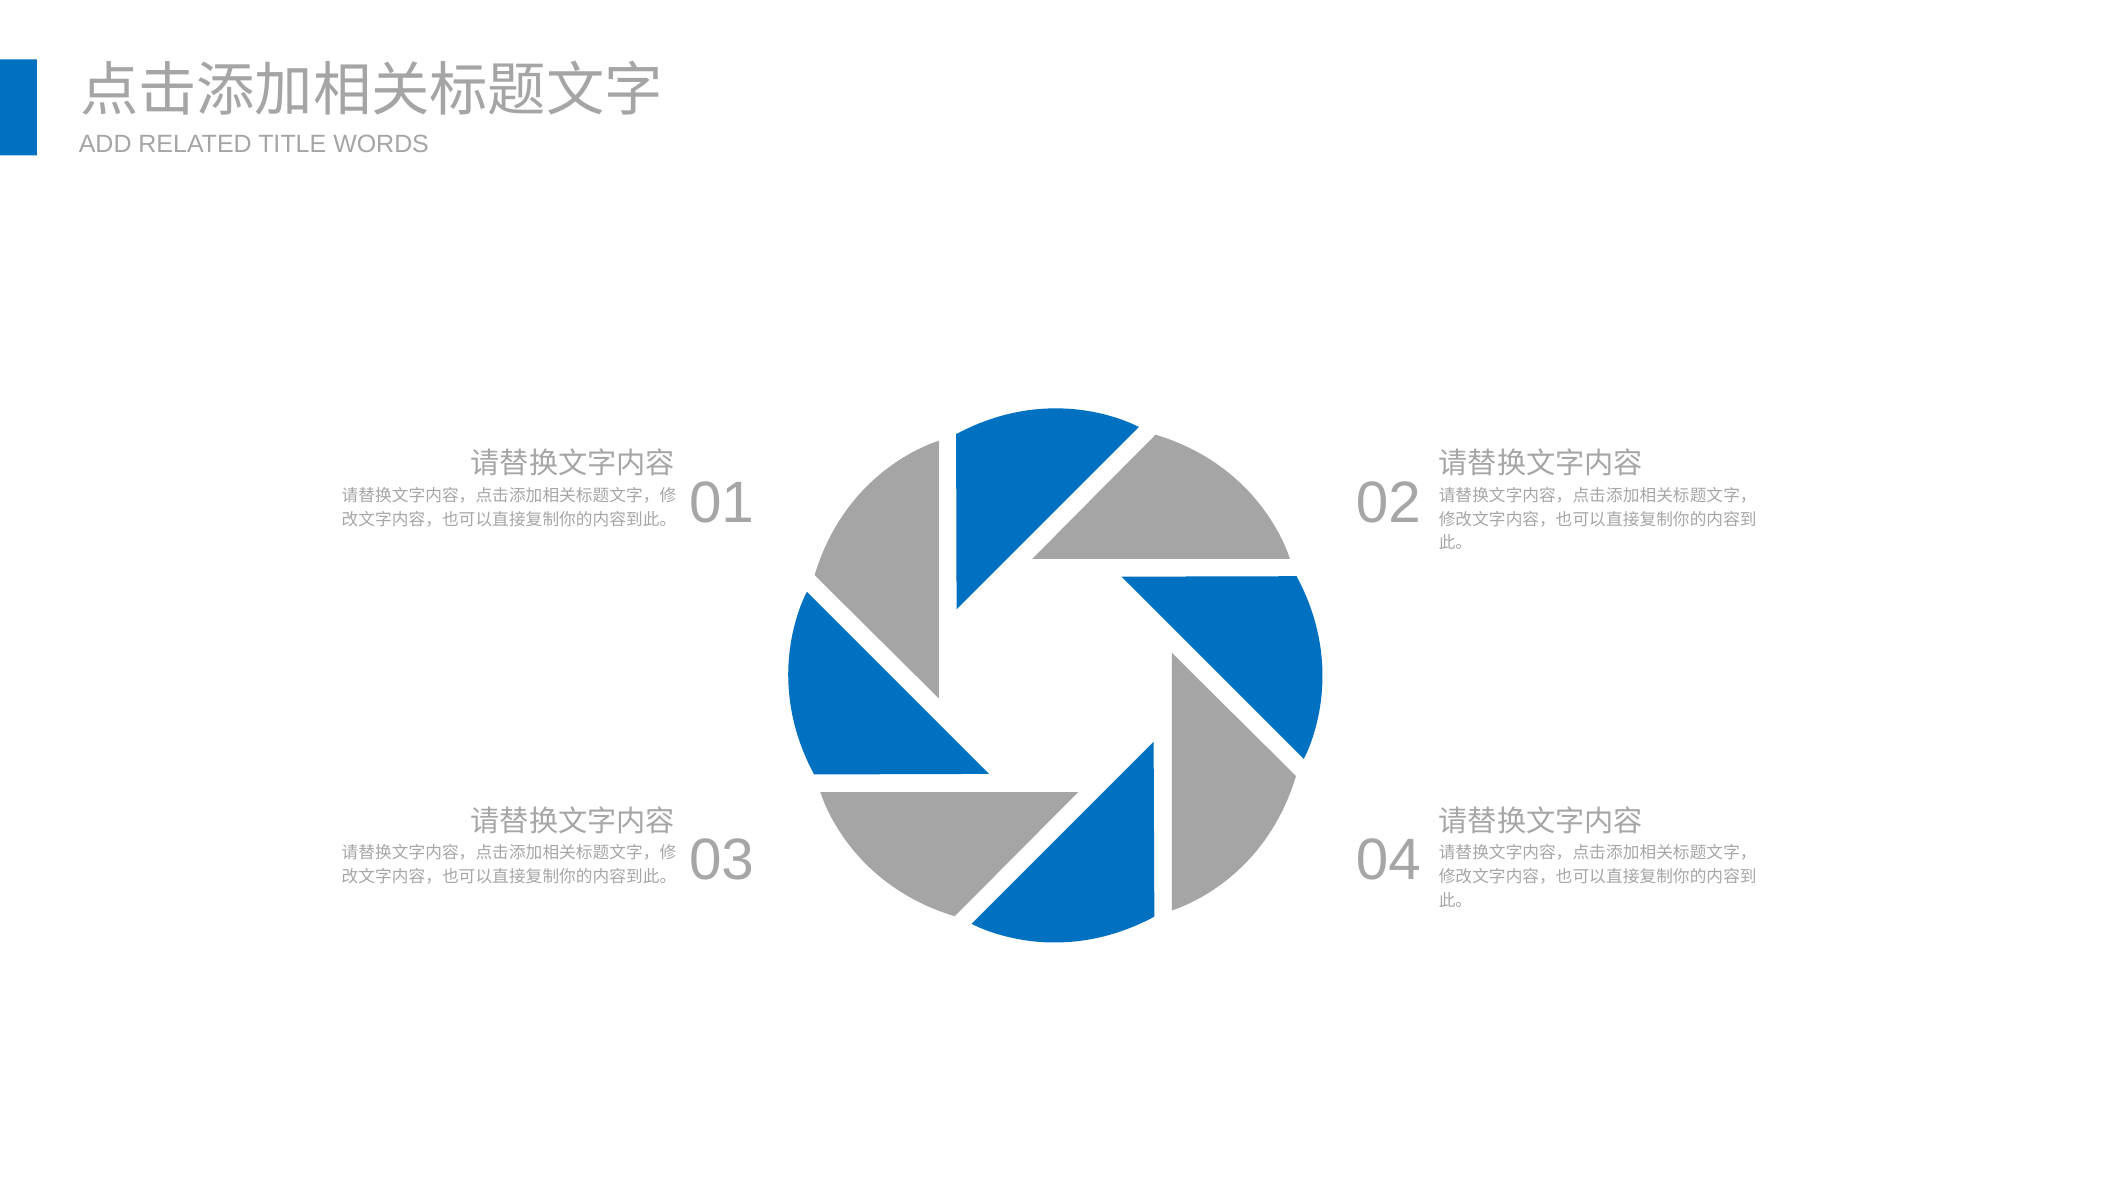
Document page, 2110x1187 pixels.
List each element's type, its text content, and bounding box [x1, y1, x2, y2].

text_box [760, 380, 1351, 971]
text_box 点击添加相关标题文字 [64, 43, 679, 130]
text_box ADD RELATED TITLE WORDS [62, 119, 446, 166]
text_box 请替换文字内容 [1438, 795, 1644, 838]
text_box 请替换文字内容 [470, 437, 676, 480]
text_box 请替换文字内容，点击添加相关标题文字，修改文字内容，也可以直接复制你的内容到此。 [1438, 480, 1773, 553]
text_box 请替换文字内容 [470, 795, 676, 838]
text_box 请替换文字内容 [1438, 437, 1644, 480]
text_box 02 [1355, 449, 1422, 534]
text_box 04 [1355, 807, 1422, 892]
text_box 请替换文字内容，点击添加相关标题文字，修改文字内容，也可以直接复制你的内容到此。 [334, 838, 677, 887]
text_box 03 [689, 807, 755, 892]
text_box [0, 58, 38, 157]
text_box 请替换文字内容，点击添加相关标题文字，修改文字内容，也可以直接复制你的内容到此。 [334, 480, 677, 529]
text_box 01 [689, 449, 755, 534]
text_box 请替换文字内容，点击添加相关标题文字，修改文字内容，也可以直接复制你的内容到此。 [1438, 838, 1773, 910]
